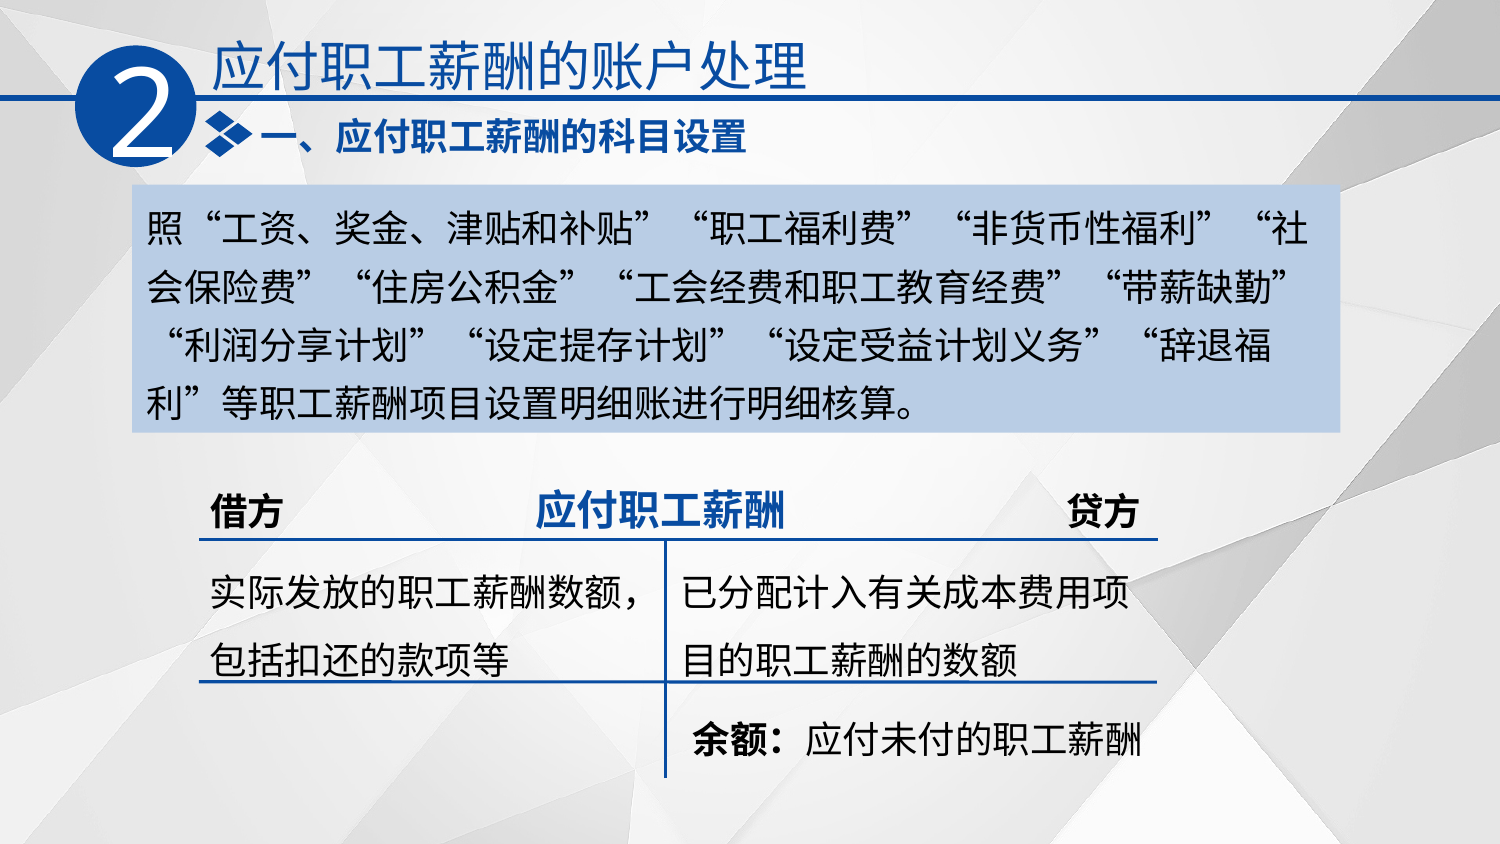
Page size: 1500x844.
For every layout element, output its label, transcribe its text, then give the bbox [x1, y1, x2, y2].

text_box 2 [84, 45, 203, 97]
text_box [75, 107, 84, 138]
text_box 实际发放的职工薪酬数额，包括扣还的款项等 [194, 539, 661, 690]
text_box [223, 122, 248, 145]
text_box 照“工资、奖金、津贴和补贴”“职工福利费”“非货币性福利”“社会保险费”“住房公积金”“工会经费和职工教育经费”“带薪缺勤”“利润分享计划”“设定提存计划”“设定受益计划义务”“辞退福利”等职工薪酬项目设置明细账进行明细核算。 [132, 184, 1341, 433]
text_box [205, 110, 235, 133]
text_box 一、应付职工薪酬的科目设置 [248, 107, 1059, 164]
text_box 应付职工薪酬 [520, 475, 811, 538]
text_box 贷方 [1051, 480, 1157, 539]
text_box [205, 135, 235, 158]
text_box 余额：应付未付的职工薪酬 [670, 689, 1158, 769]
text_box 应付职工薪酬的账户处理 [198, 37, 867, 92]
text_box 借方 [195, 480, 301, 539]
text_box 2 [84, 107, 203, 171]
text_box [75, 74, 84, 97]
picture [0, 101, 1500, 844]
text_box 已分配计入有关成本费用项目的职工薪酬的数额 [670, 547, 1157, 680]
picture [0, 0, 1500, 95]
